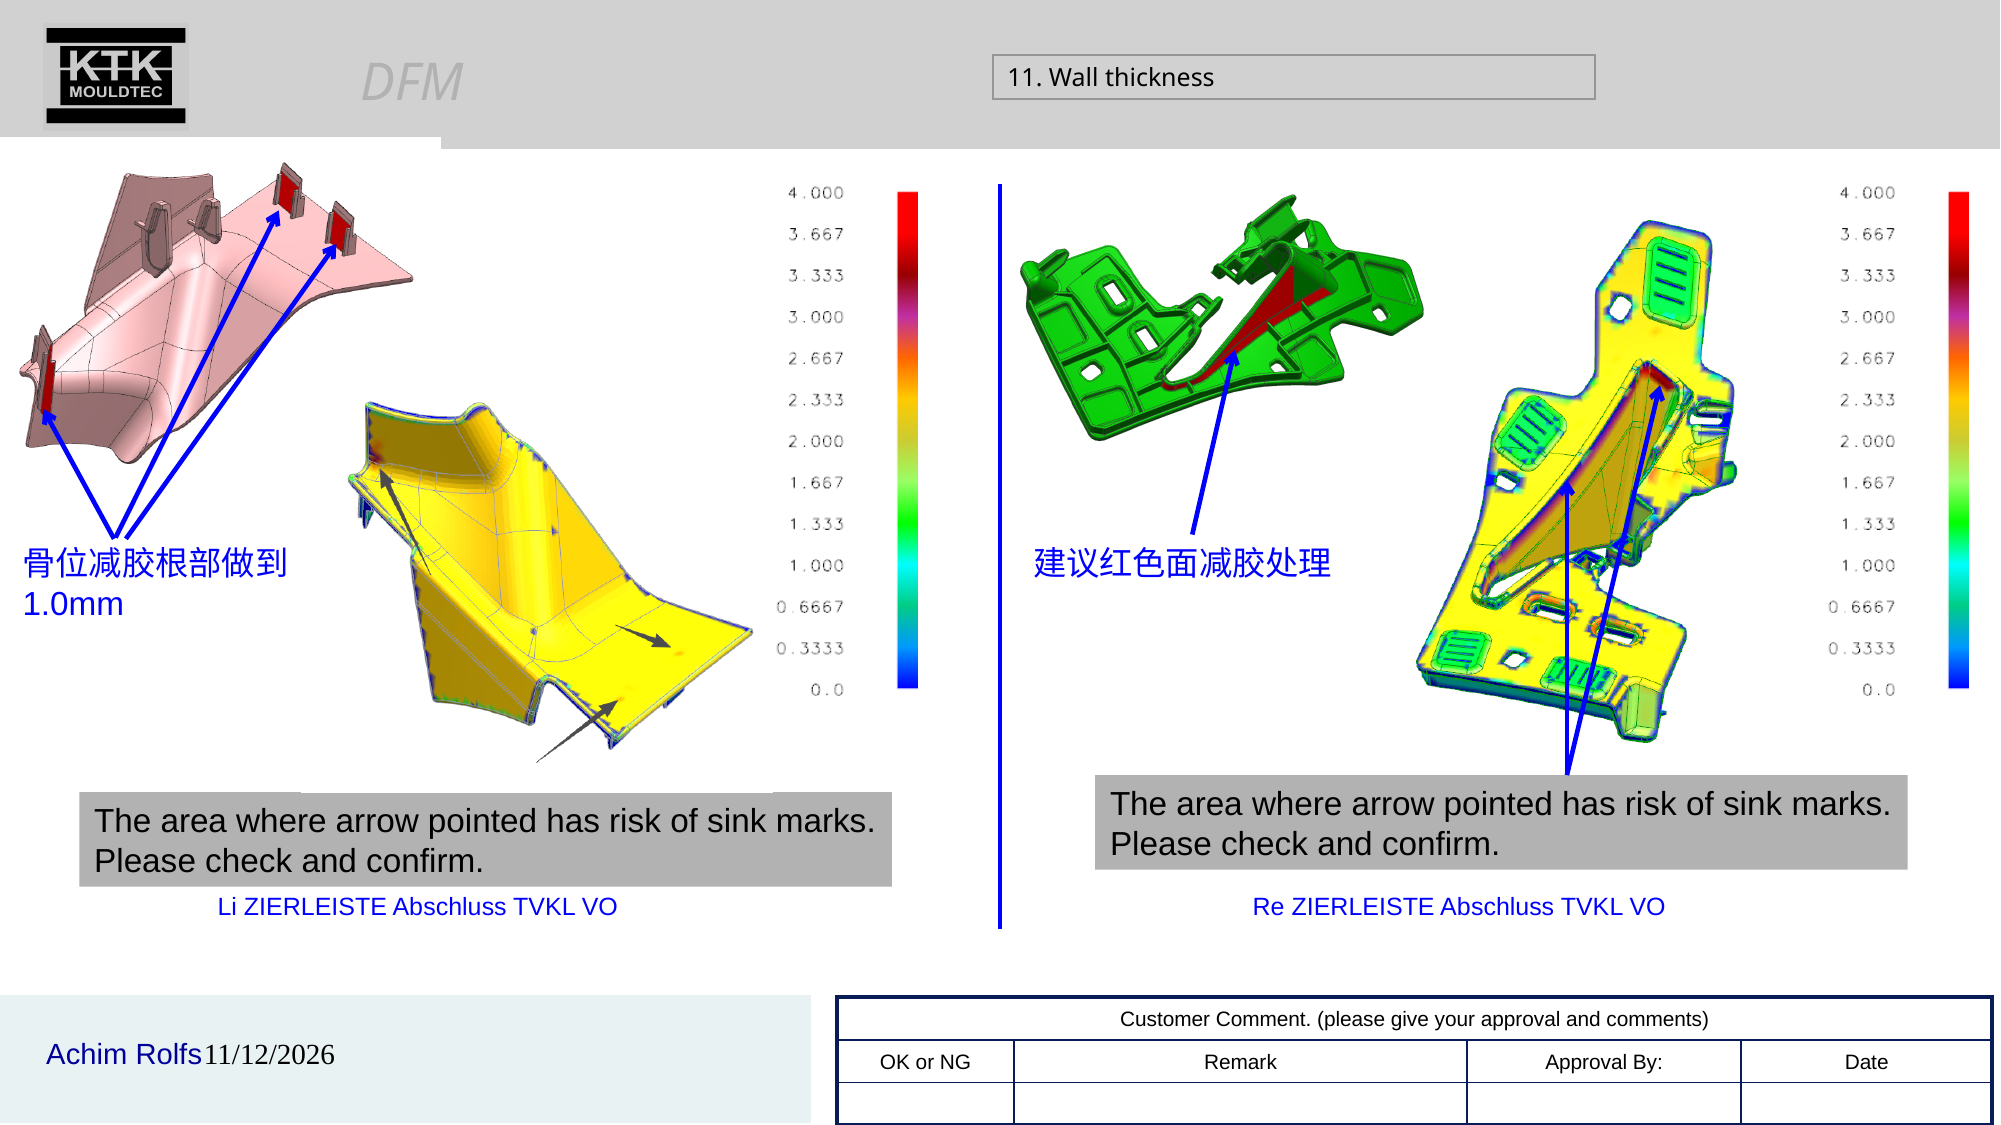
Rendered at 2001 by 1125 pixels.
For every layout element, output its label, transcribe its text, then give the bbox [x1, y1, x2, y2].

text_box 11. Wall thickness [992, 54, 1595, 100]
text_box 骨位减胶根部做到1.0mm [7, 534, 296, 630]
text_box 建议红色面减胶处理 [1018, 534, 1367, 590]
slide_number [188, 1027, 433, 1106]
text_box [115, 210, 280, 413]
text_box The area where arrow pointed has risk of sink marks. Please check and confirm. [1095, 775, 1908, 870]
text_box Re ZIERLEISTE Abschluss TVKL VO [1237, 883, 1682, 928]
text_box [1192, 349, 1235, 535]
picture [0, 137, 918, 793]
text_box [125, 243, 337, 540]
text_box Li ZIERLEISTE Abschluss TVKL VO [202, 887, 634, 928]
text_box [42, 408, 115, 540]
picture [1821, 172, 1969, 705]
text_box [1566, 385, 1661, 776]
picture [1011, 168, 1799, 772]
text_box The area where arrow pointed has risk of sink marks. Please check and confirm. [79, 792, 892, 887]
